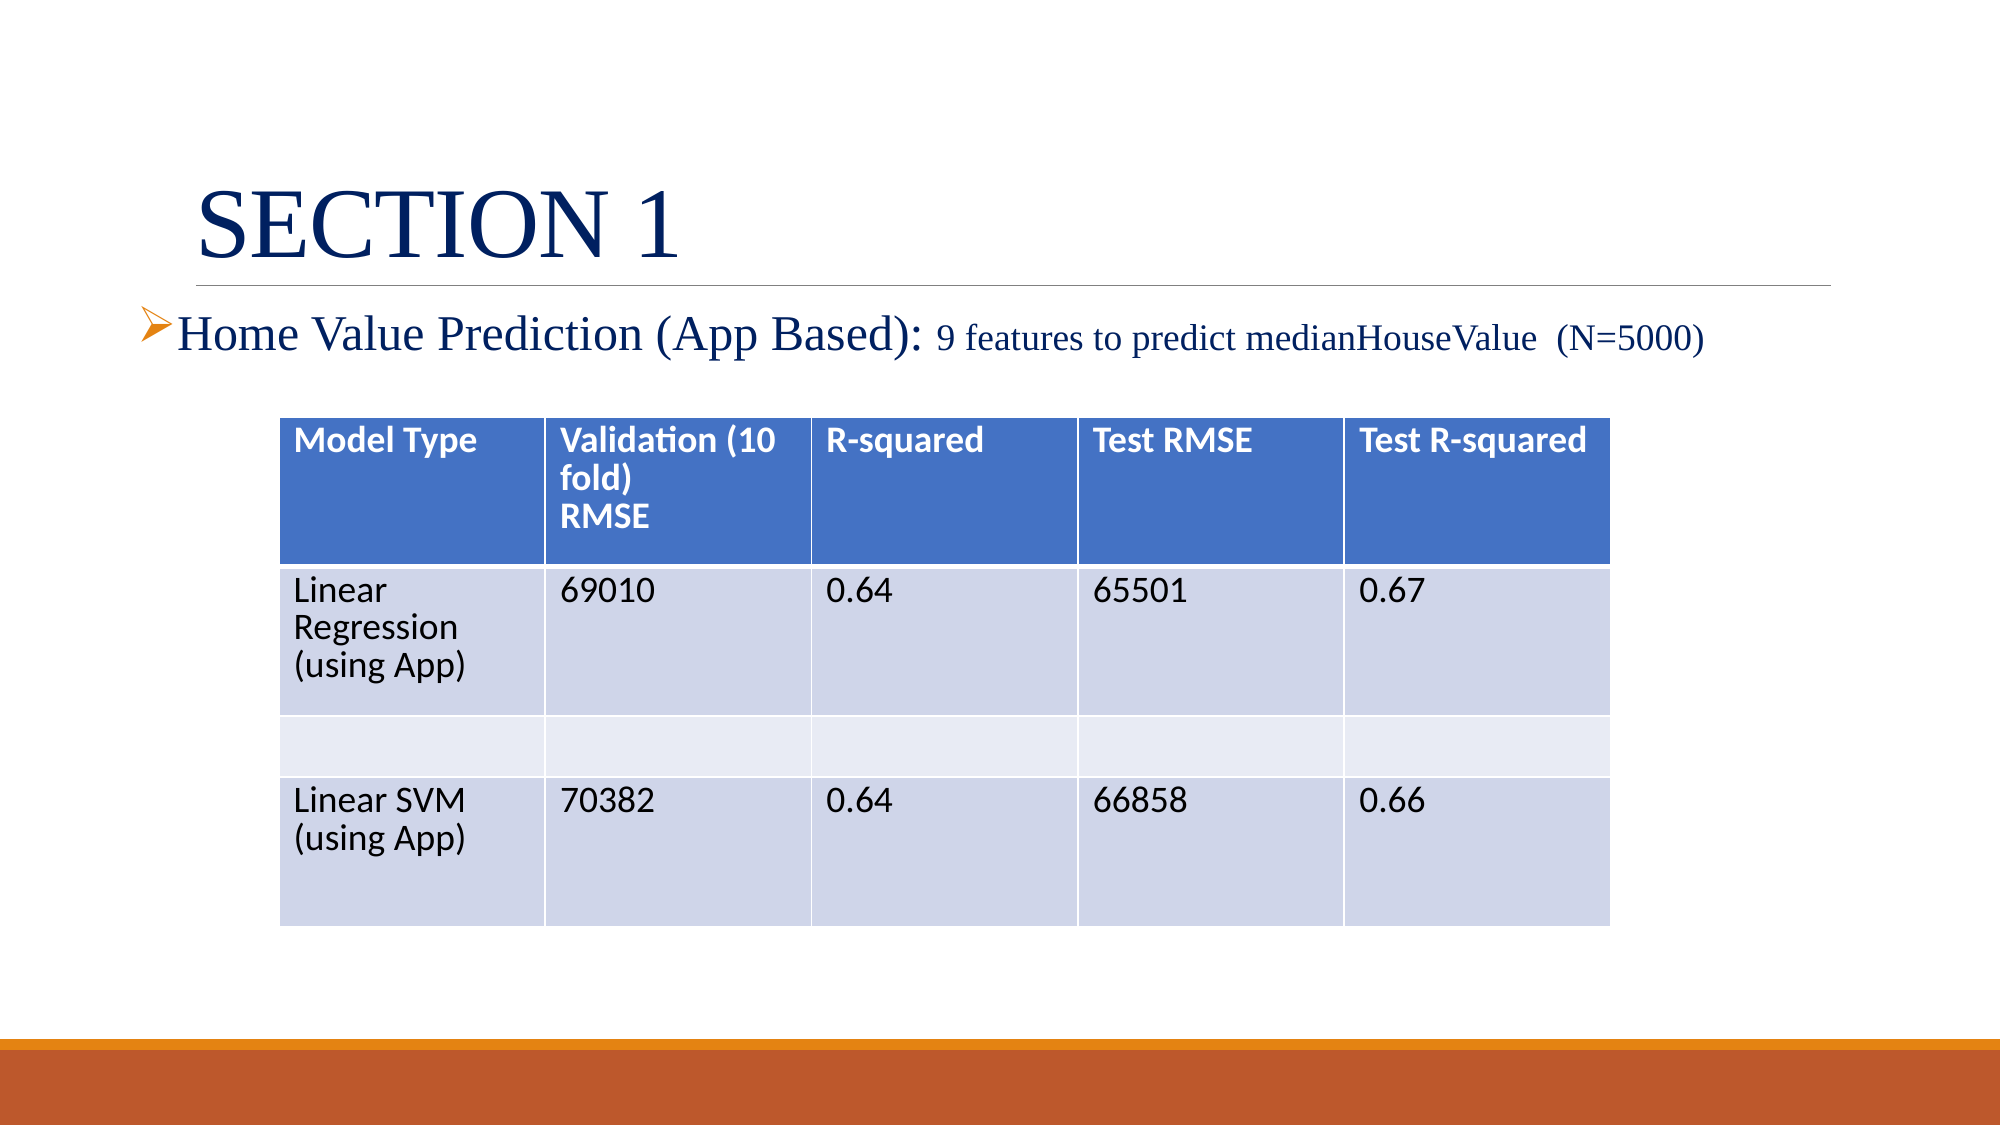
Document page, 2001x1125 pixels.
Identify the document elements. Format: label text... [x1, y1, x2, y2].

table_cell Linear SVM (using App) [280, 778, 544, 926]
table_cell 65501 [1079, 569, 1343, 715]
table_cell 70382 [546, 778, 811, 926]
table_cell 0.64 [812, 778, 1077, 926]
table_cell [1345, 717, 1610, 776]
table_cell Linear Regression (using App) [280, 569, 544, 715]
table_cell 0.64 [812, 569, 1077, 715]
table_header Test R-squared [1345, 418, 1610, 564]
table_cell 69010 [546, 569, 811, 715]
table_cell [812, 717, 1077, 776]
table_header R-squared [812, 418, 1077, 564]
list Home Value Prediction (App Based): 9 features to predict medianHouseValue (N=5000) [137, 299, 1863, 1046]
table_cell [1079, 717, 1343, 776]
table_header Model Type [280, 418, 544, 564]
table_cell 66858 [1079, 778, 1343, 926]
table_cell [546, 717, 811, 776]
table_cell [280, 717, 544, 776]
table_cell 0.67 [1345, 569, 1610, 715]
table_header Test RMSE [1079, 418, 1343, 564]
table_cell 0.66 [1345, 778, 1610, 926]
table_header Validation (10 fold) RMSE [546, 418, 811, 564]
title SECTION 1 [180, 47, 1830, 285]
